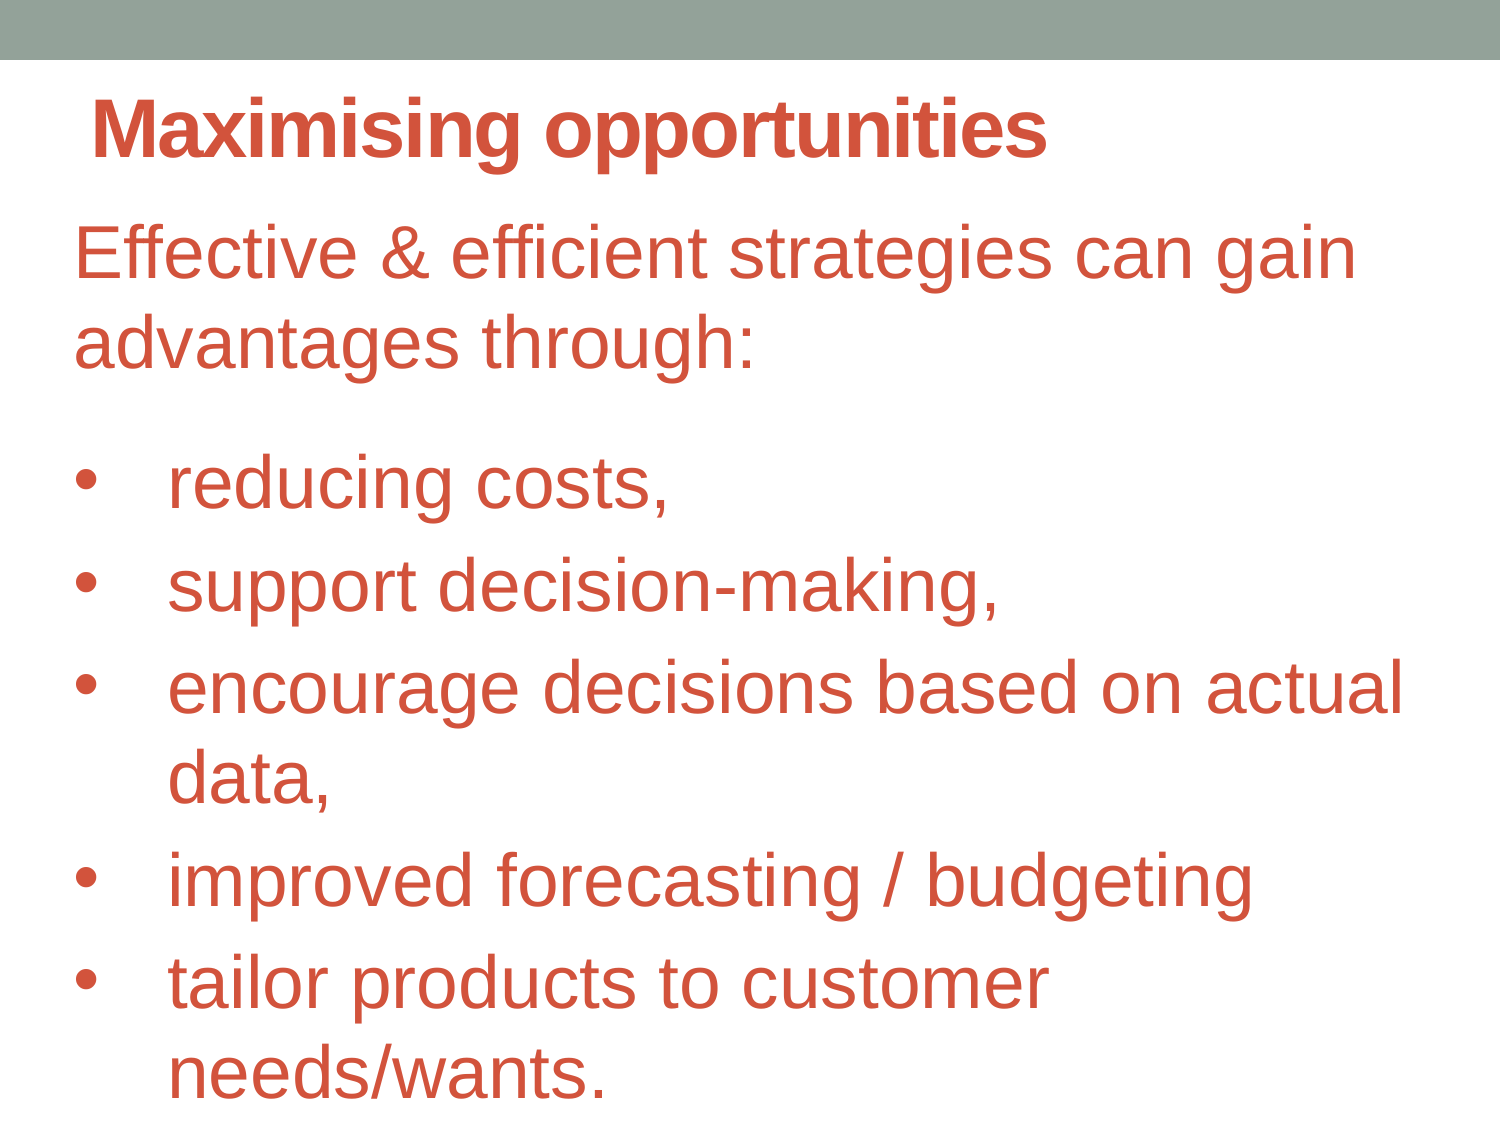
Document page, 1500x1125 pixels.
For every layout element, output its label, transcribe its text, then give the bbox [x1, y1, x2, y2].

text_box Effective & efficient strategies can gain advantages through: reducing costs, support decision-making, encourage decisions based on actual data, improved forecasting / budgeting tailor products to customer needs/wants. [58, 196, 1453, 1122]
title Maximising opportunities [75, 42, 1425, 196]
